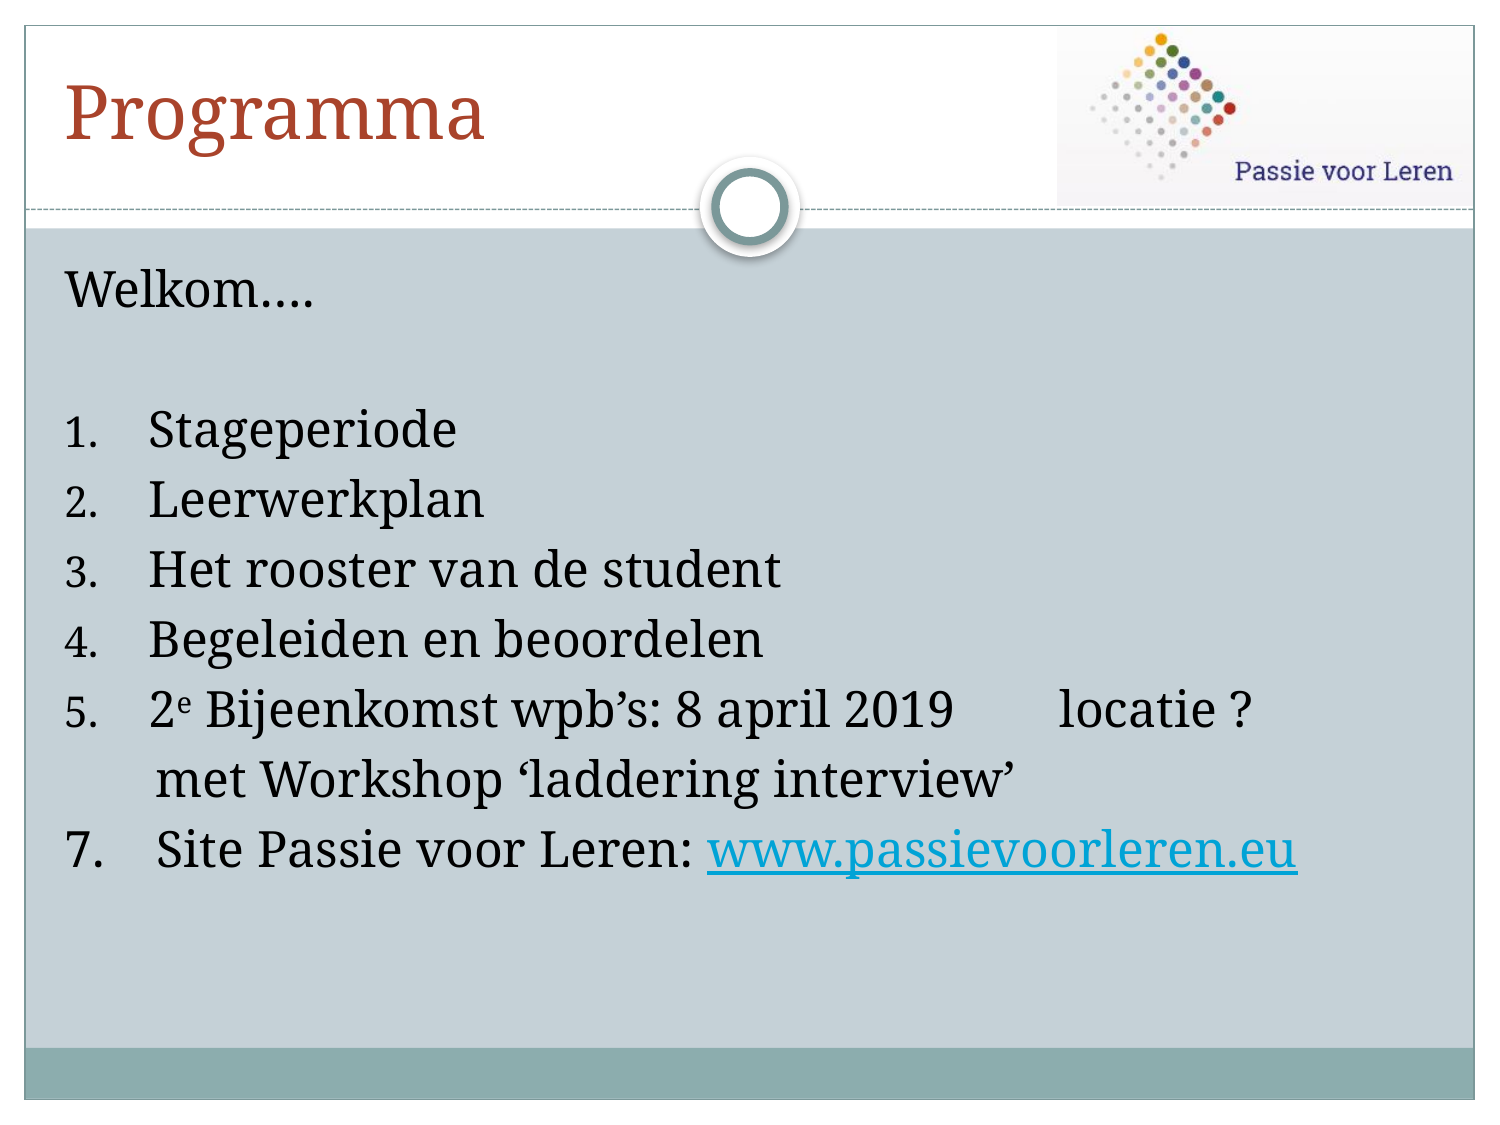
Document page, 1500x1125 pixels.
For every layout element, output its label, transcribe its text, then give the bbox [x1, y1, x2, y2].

title Programma [49, 37, 1049, 162]
picture [1056, 27, 1474, 206]
list Welkom…. Stageperiode Leerwerkplan Het rooster van de student Begeleiden en beoordelen 2e Bijeenkomst wpb’s: 8 april 2019 locatie ? met Workshop ‘laddering interview’ 7. Site Passie voor Leren: www.passievoorleren.eu [49, 250, 1445, 1001]
